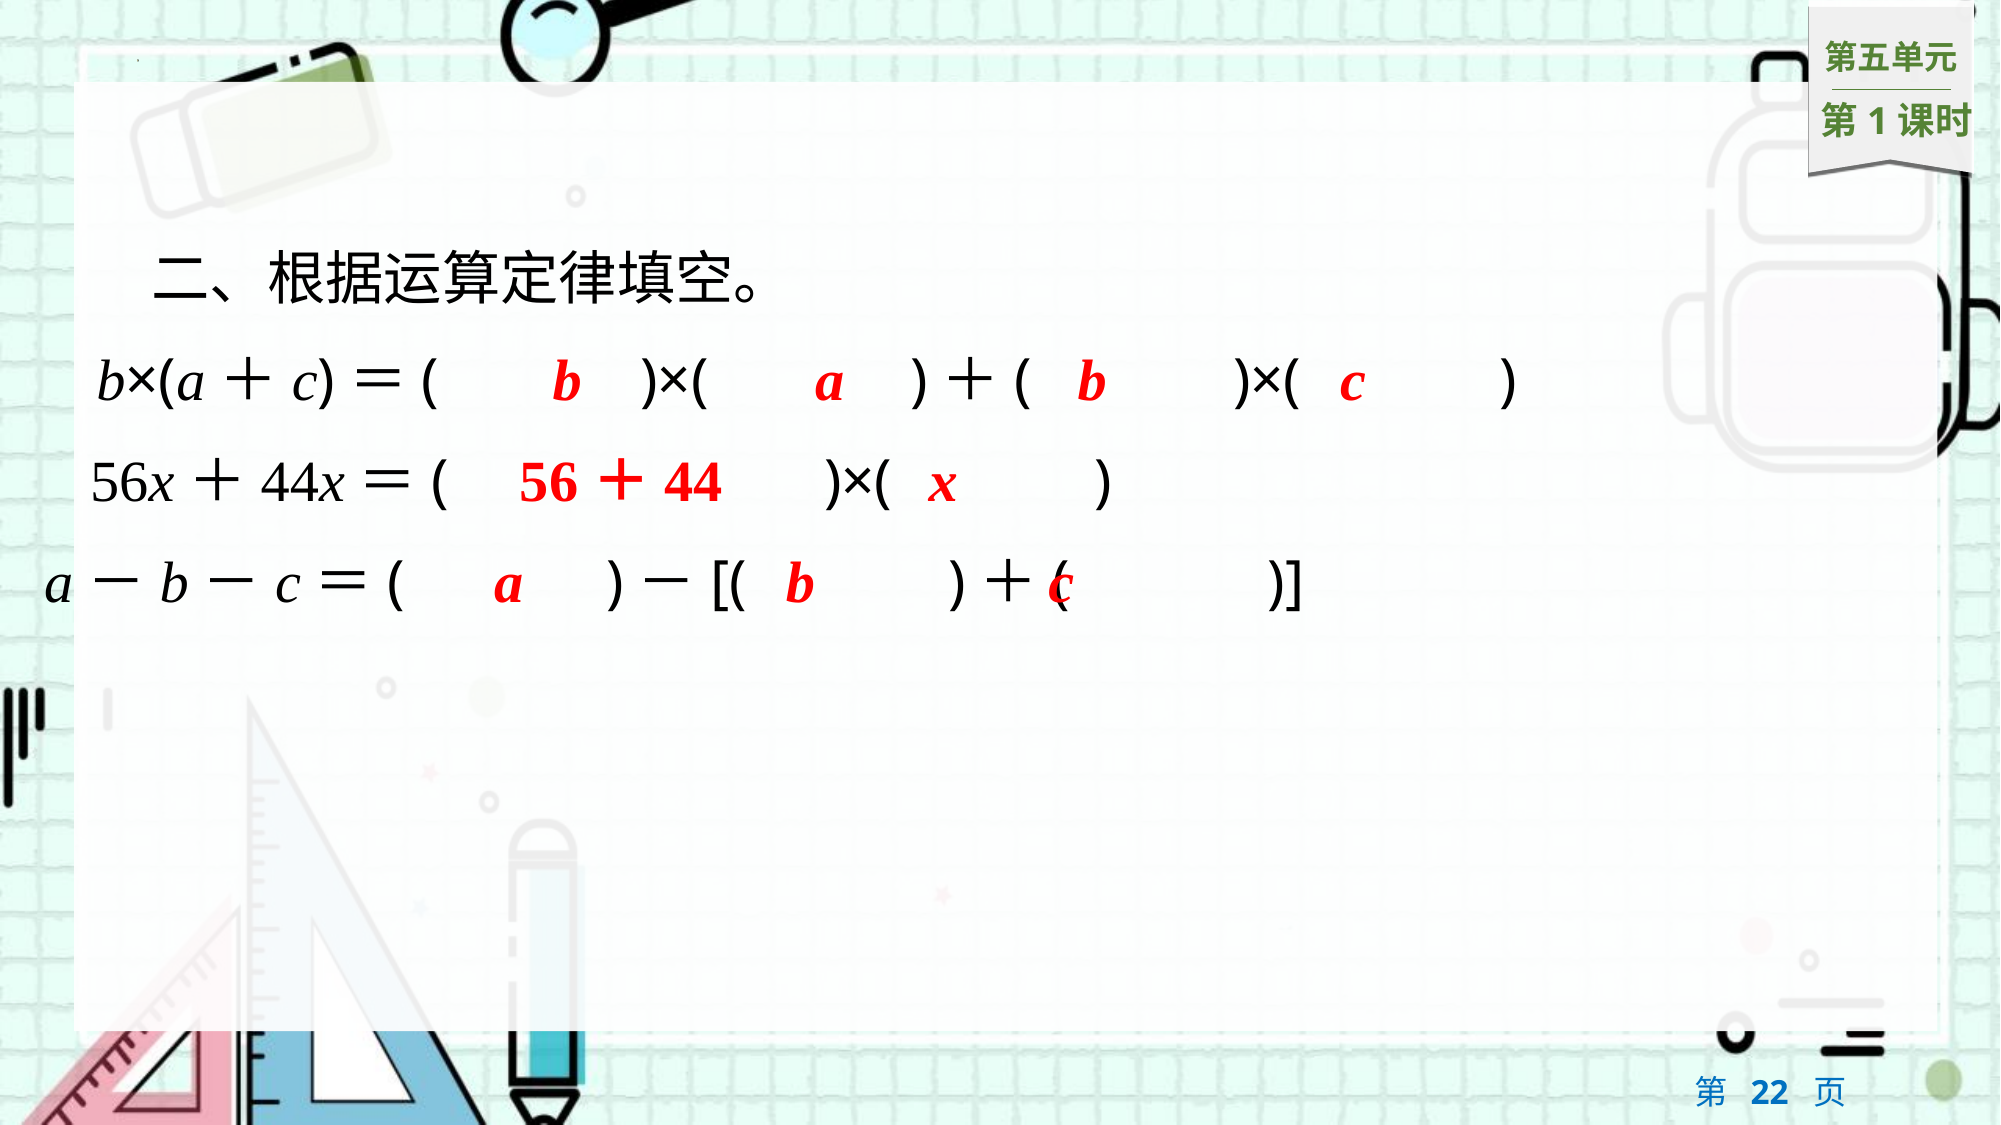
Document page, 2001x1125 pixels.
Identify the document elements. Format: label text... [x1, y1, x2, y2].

text_box b [1062, 299, 1122, 407]
text_box 56＋44 [505, 400, 710, 508]
text_box b×(a＋c)＝( b )×( a )＋( b )×( c ) [96, 307, 537, 408]
text_box a－b－c＝( a )－[( b )＋( c )] [44, 509, 1305, 615]
text_box b [771, 501, 830, 609]
text_box b×(a＋c)＝( b )×( a )＋( b )×( c ) [597, 307, 1518, 413]
text_box c [1325, 299, 1381, 407]
text_box 56x＋44x＝( 56＋44 )×( x ) [539, 408, 1112, 509]
text_box 56x＋44x＝( 56＋44 )×( x ) [90, 408, 505, 509]
text_box 二、根据运算定律填空。 [151, 206, 792, 307]
text_box a [479, 501, 539, 609]
text_box b [537, 299, 597, 400]
picture [0, 0, 2000, 1125]
text_box x [913, 400, 973, 508]
text_box c [1033, 501, 1089, 609]
text_box a [800, 299, 859, 407]
picture [1938, 168, 1971, 176]
